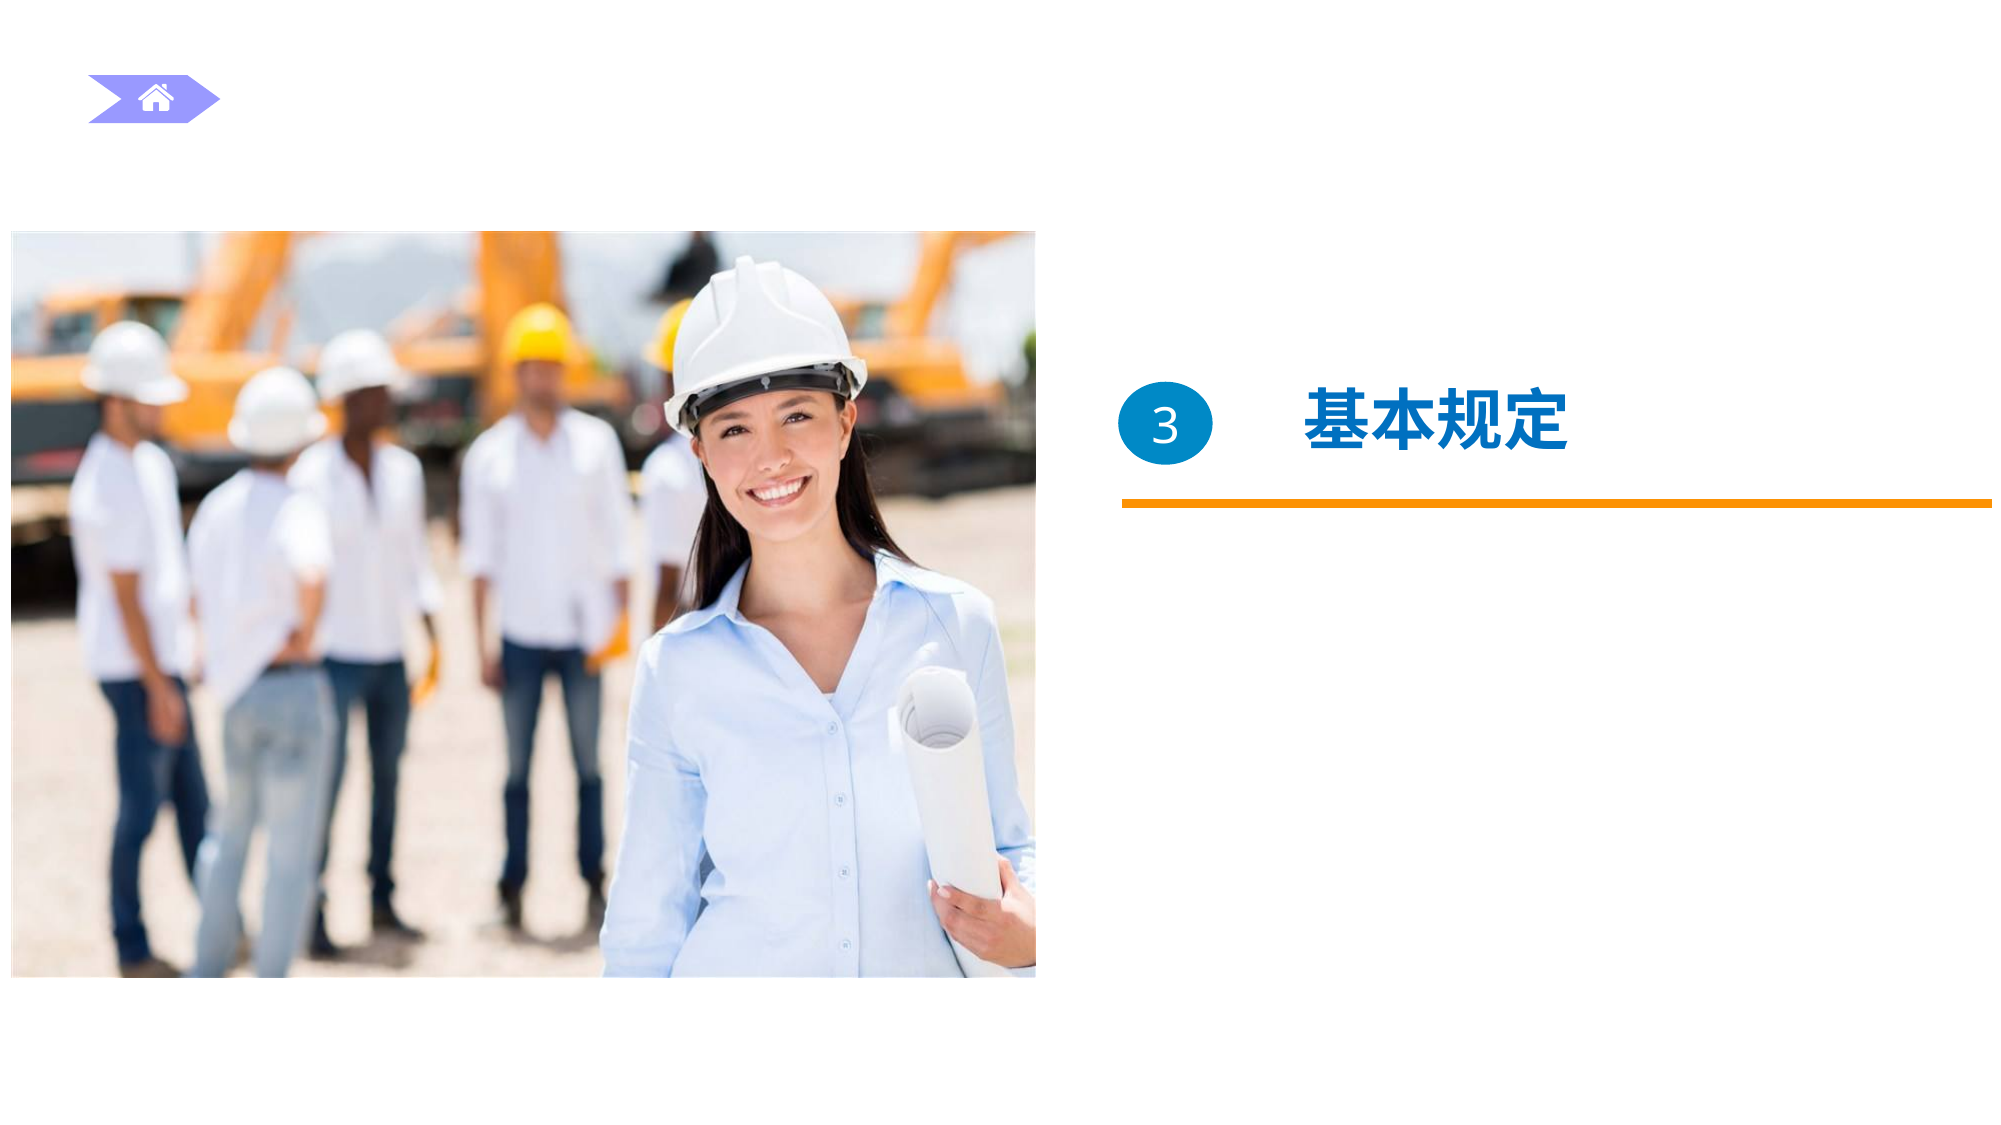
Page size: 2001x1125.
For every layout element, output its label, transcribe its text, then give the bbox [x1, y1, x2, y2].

text_box 基本规定 [1223, 430, 1721, 458]
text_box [87, 74, 221, 124]
text_box 3 [1116, 379, 1215, 467]
picture [11, 231, 1036, 979]
